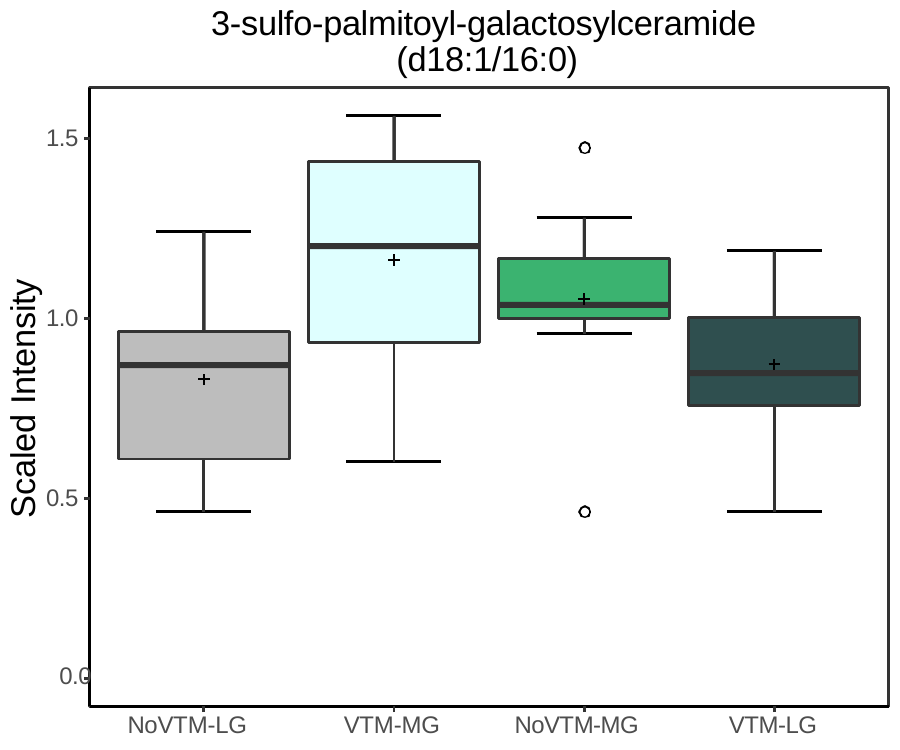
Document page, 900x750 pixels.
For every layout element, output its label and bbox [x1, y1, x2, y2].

text_box [83, 86, 891, 738]
text_box [1, 274, 82, 521]
text_box [44, 120, 82, 152]
slide_number [125, 713, 257, 750]
title [130, 0, 770, 86]
footer [57, 661, 95, 750]
